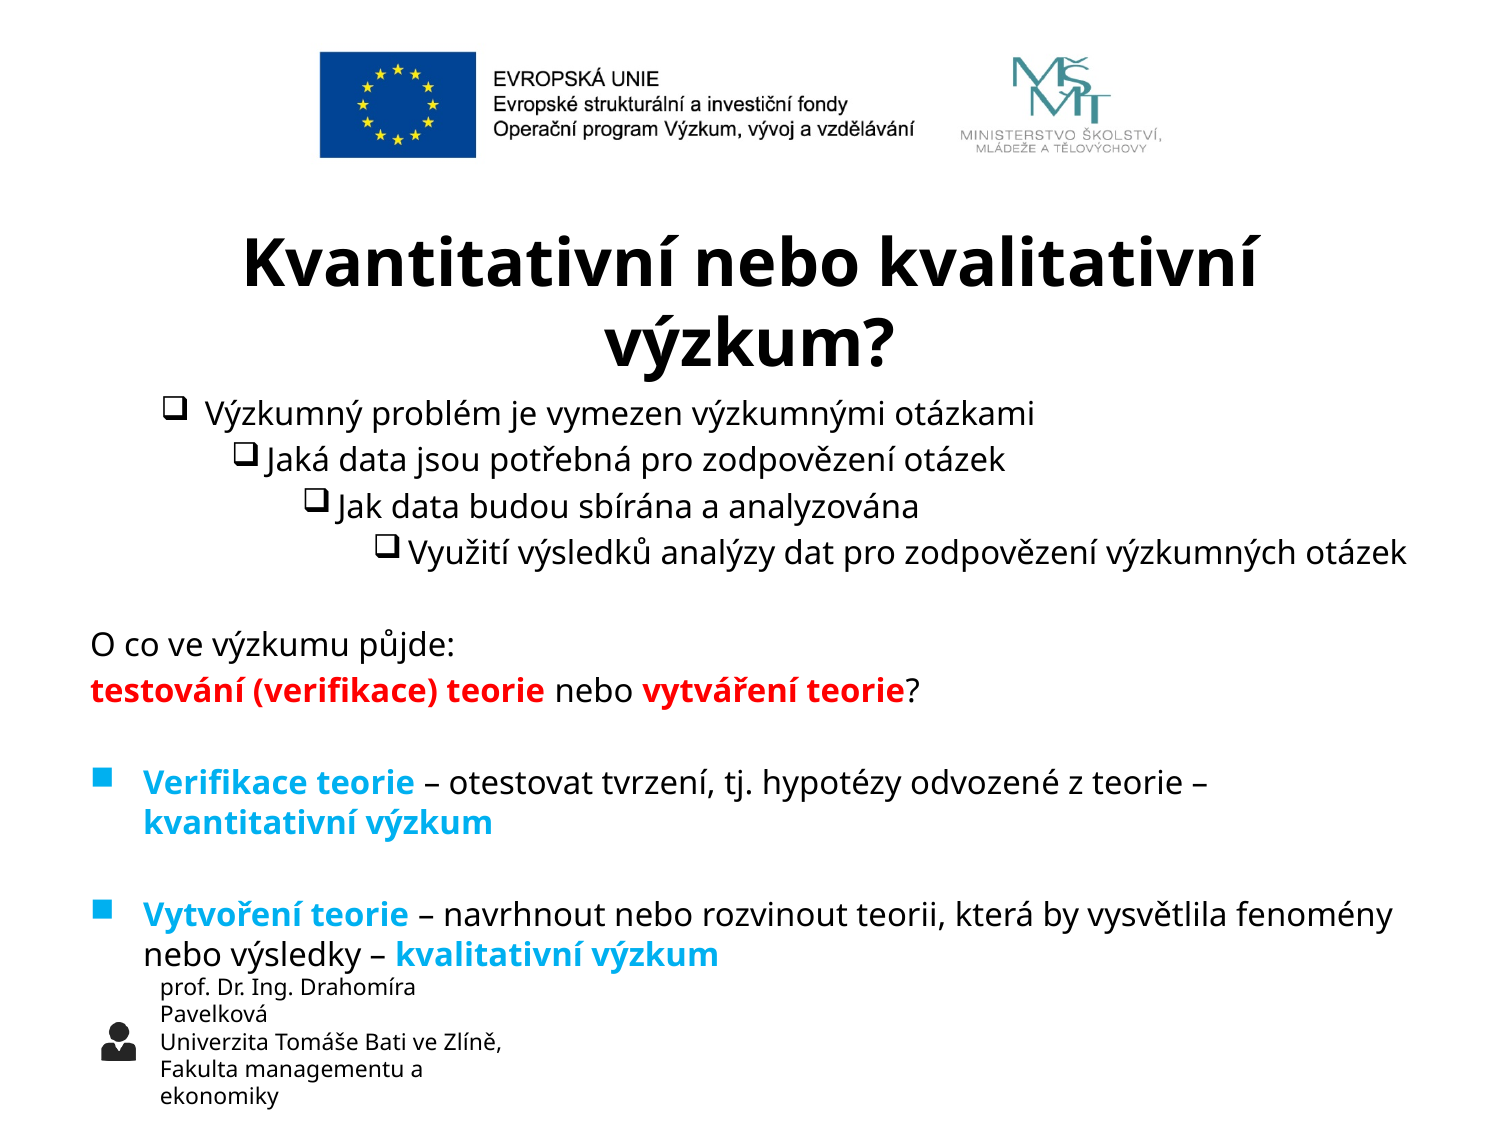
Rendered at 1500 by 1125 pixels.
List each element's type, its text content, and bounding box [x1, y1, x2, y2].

list Výzkumný problém je vymezen výzkumnými otázkami Jaká data jsou potřebná pro zodpovězení otázek Jak data budou sbírána a analyzována Využití výsledků analýzy dat pro zodpovězení výzkumných otázek O co ve výzkumu půjde: testování (verifikace) teorie nebo vytváření teorie? Verifikace teorie – otestovat tvrzení, tj. hypotézy odvozené z teorie – kvantitativní výzkum Vytvoření teorie – navrhnout nebo rozvinout teorii, která by vysvětlila fenomény nebo výsledky – kvalitativní výzkum [75, 385, 1425, 1005]
picture [101, 1021, 136, 1062]
picture [267, 0, 1213, 210]
footer prof. Dr. Ing. Drahomíra Pavelková Univerzita Tomáše Bati ve Zlíně, Fakulta managementu a ekonomiky [145, 999, 526, 1083]
title Kvantitativní nebo kvalitativní výzkum? [75, 231, 1425, 368]
